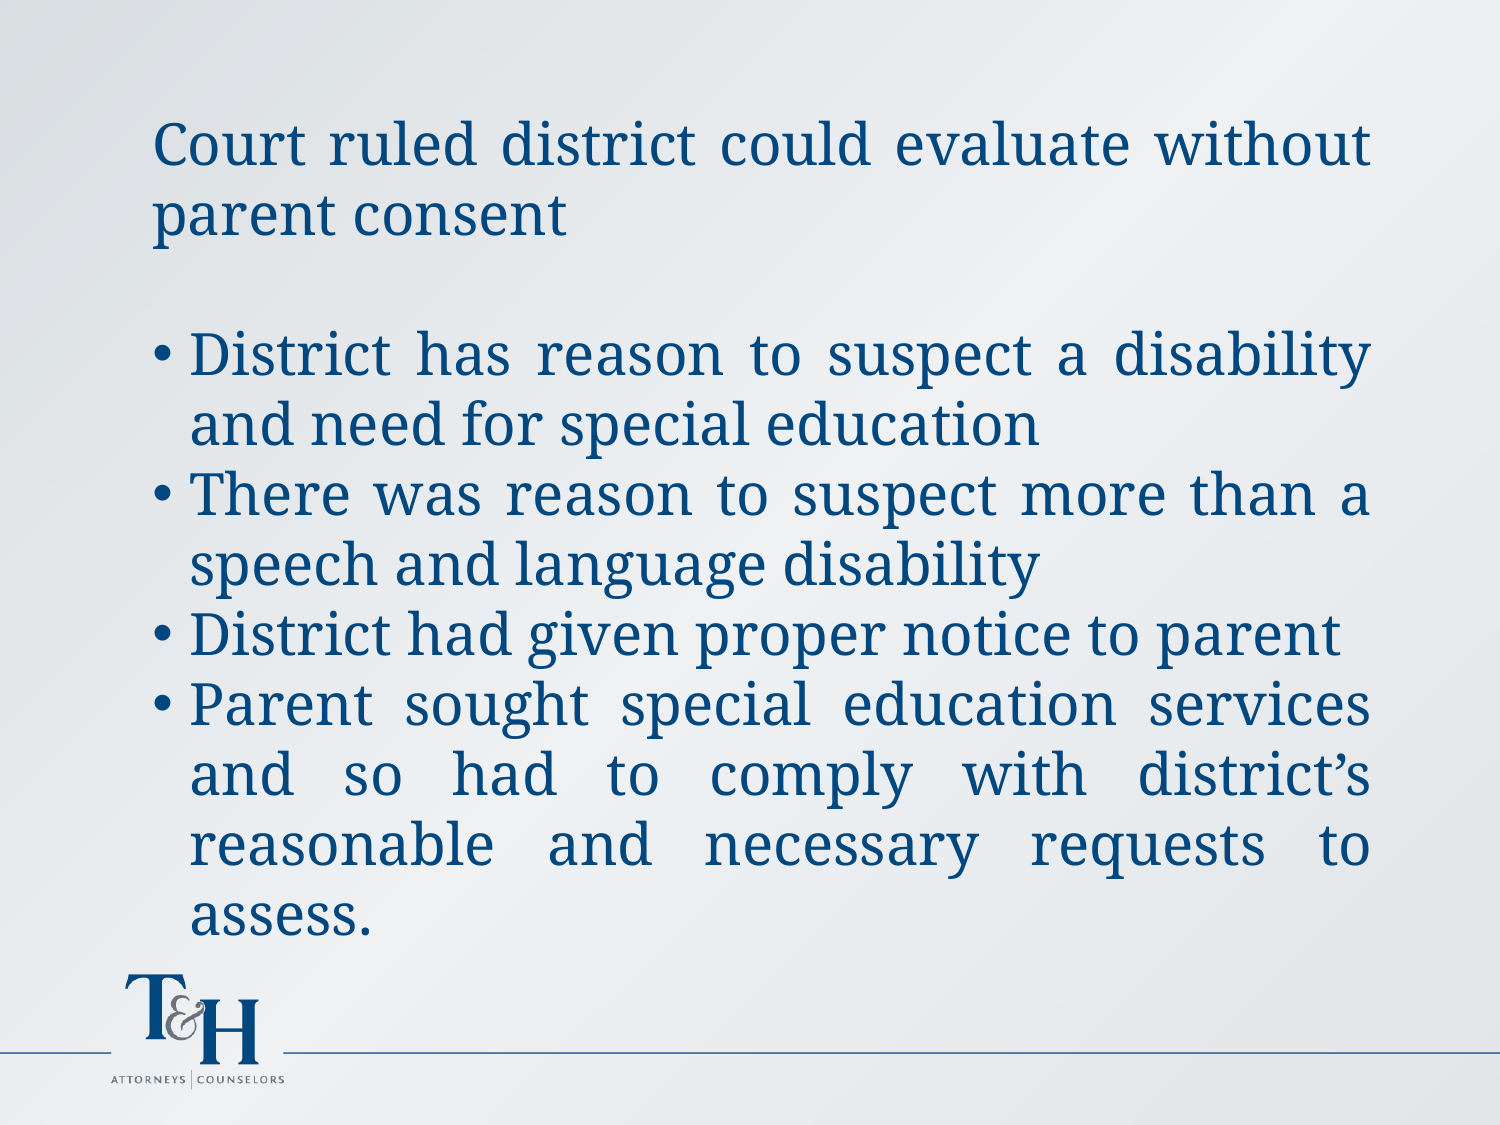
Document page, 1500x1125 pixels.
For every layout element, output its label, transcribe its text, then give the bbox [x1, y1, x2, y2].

text_box Court ruled district could evaluate without parent consent District has reason to suspect a disability and need for special education There was reason to suspect more than a speech and language disability District had given proper notice to parent Parent sought special education services and so had to comply with district’s reasonable and necessary requests to assess. [137, 99, 1388, 955]
picture [0, 0, 1500, 1125]
